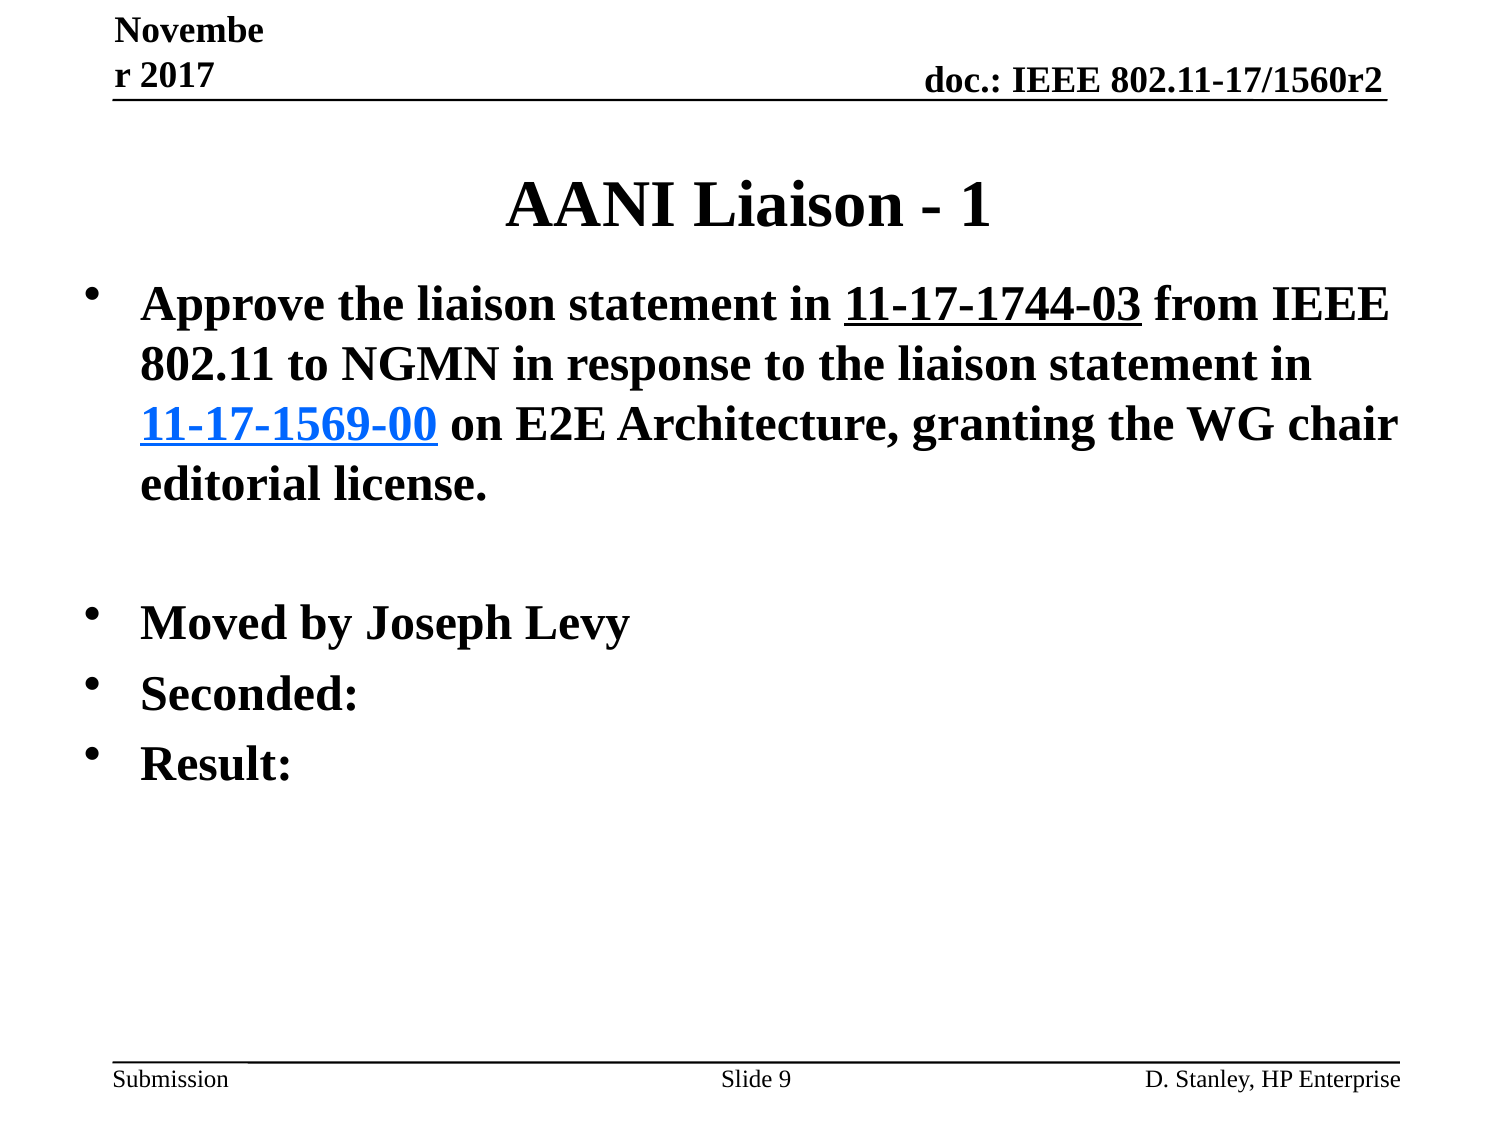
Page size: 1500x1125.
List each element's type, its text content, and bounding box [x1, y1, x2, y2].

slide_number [114, 49, 270, 95]
list Approve the liaison statement in 11-17-1744-03 from IEEE 802.11 to NGMN in response to the liaison statement in 11-17-1569-00 on E2E Architecture, granting the WG chair editorial license. Moved by Joseph Levy Seconded: Result: [68, 262, 1432, 1050]
footer D. Stanley, HP Enterprise [878, 1061, 1402, 1093]
title AANI Liaison - 1 [112, 112, 1388, 262]
slide_number Slide 9 [712, 1061, 800, 1093]
